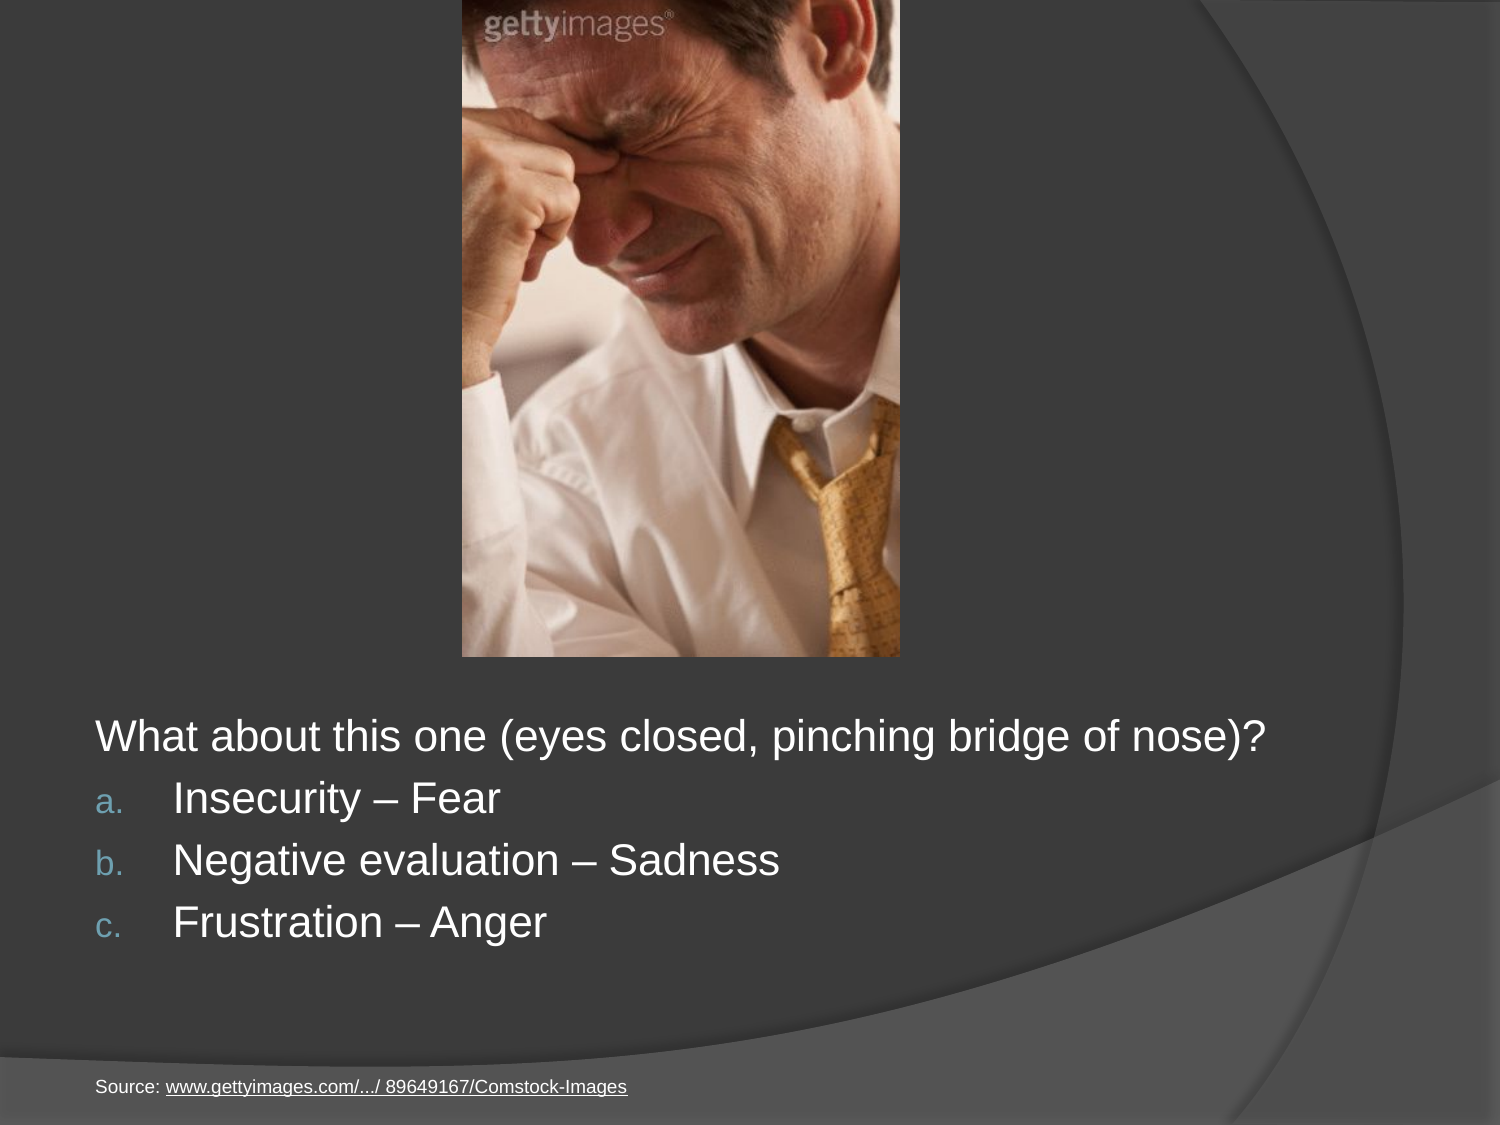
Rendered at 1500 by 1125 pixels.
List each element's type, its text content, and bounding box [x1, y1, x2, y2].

picture [462, 0, 901, 658]
list What about this one (eyes closed, pinching bridge of nose)? Insecurity – Fear Negative evaluation – Sadness Frustration – Anger Source: www.gettyimages.com/.../ 89649167/Comstock-Images [75, 699, 1300, 1125]
